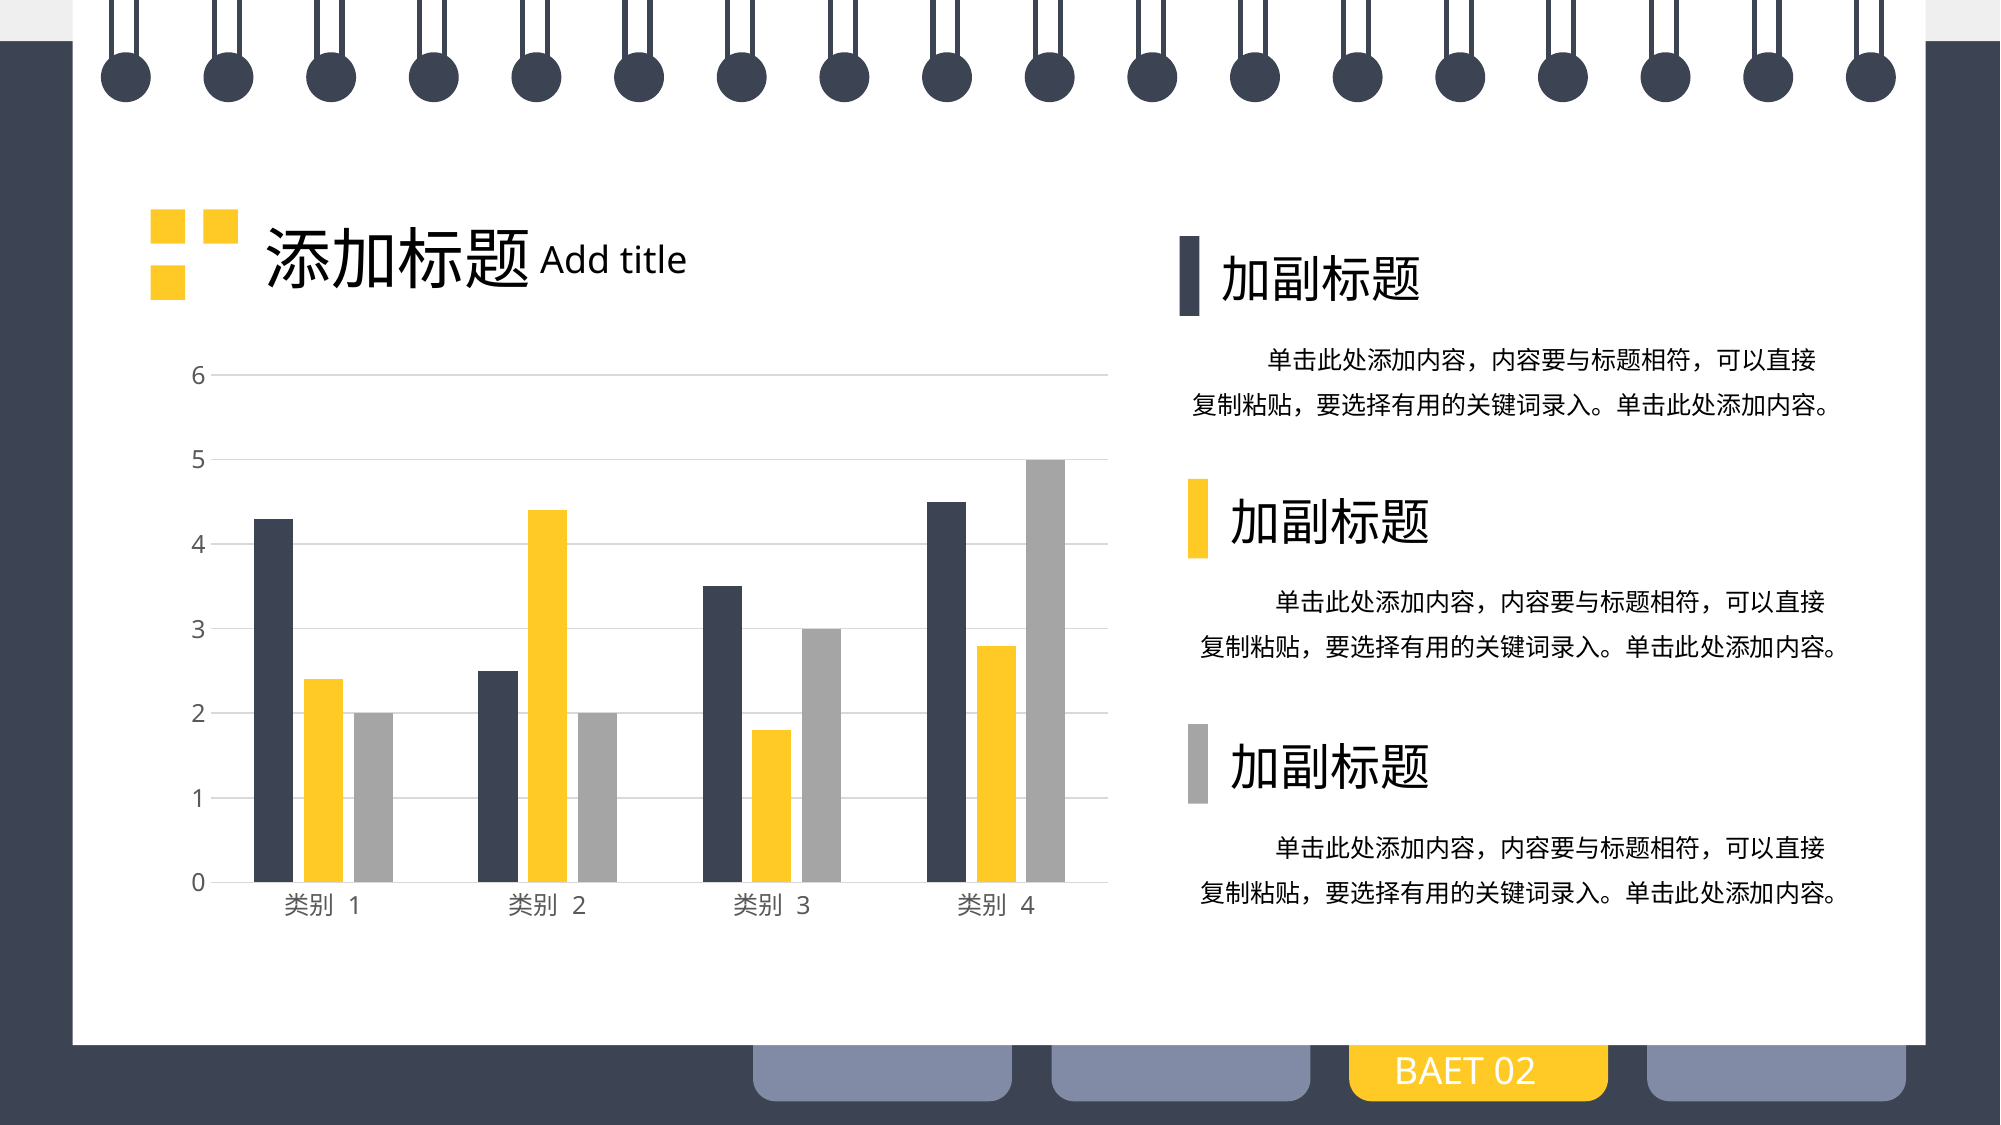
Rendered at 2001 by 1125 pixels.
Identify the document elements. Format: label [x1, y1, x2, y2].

text_box [1926, 0, 2000, 42]
text_box [0, 0, 72, 42]
text_box [72, 0, 1926, 1046]
text_box [0, 42, 2000, 1125]
text_box [752, 1046, 1014, 1103]
text_box [1050, 1046, 1312, 1103]
text_box [1349, 1046, 1609, 1102]
chart [172, 345, 1128, 935]
text_box [150, 209, 238, 300]
text_box [1646, 1046, 1908, 1103]
